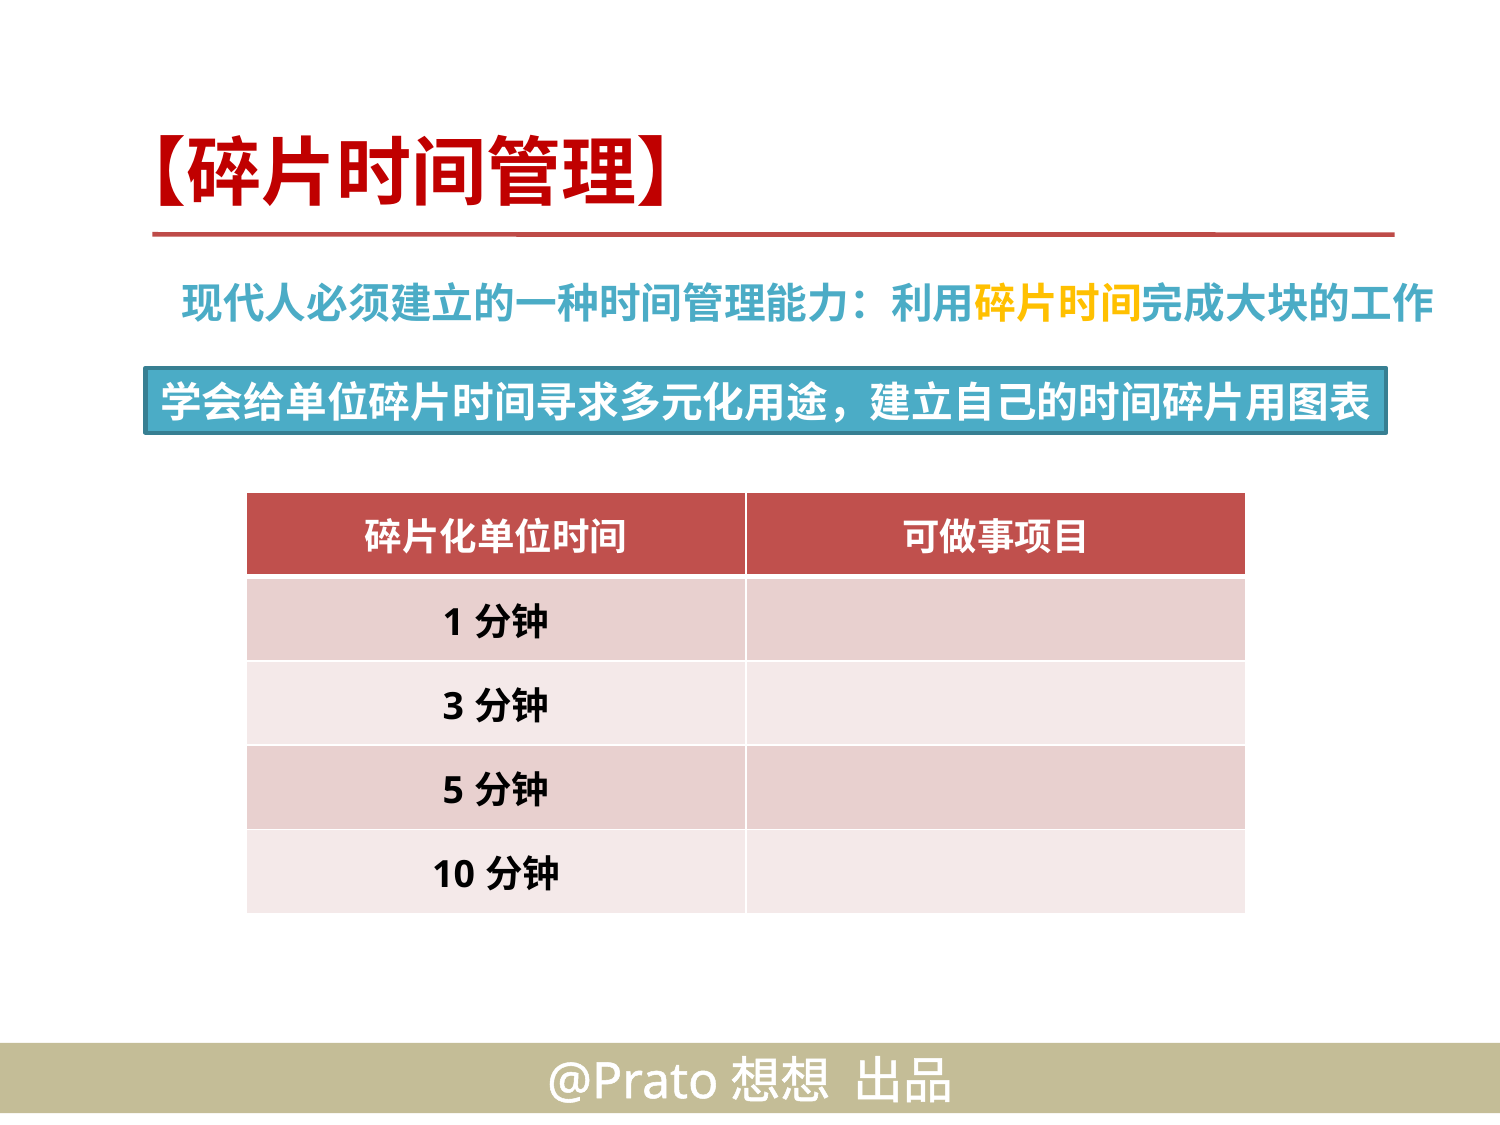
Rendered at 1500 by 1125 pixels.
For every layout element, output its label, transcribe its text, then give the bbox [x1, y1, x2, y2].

table_cell 3分钟 [247, 662, 745, 744]
table_cell [747, 579, 1245, 660]
text_box 现代人必须建立的一种时间管理能力：利用碎片时间完成大块的工作 [166, 269, 1449, 335]
table_cell [747, 830, 1245, 913]
table_cell 10分钟 [247, 830, 745, 913]
table_cell [747, 662, 1245, 744]
text_box @Prato想想 出品 [0, 1041, 1500, 1115]
text_box 【碎片时间管理】 [96, 117, 727, 222]
table_header 可做事项目 [747, 493, 1245, 574]
table_cell 1分钟 [247, 579, 745, 660]
table_cell 5分钟 [247, 746, 745, 829]
table_cell [747, 746, 1245, 829]
text_box 学会给单位碎片时间寻求多元化用途，建立自己的时间碎片用图表 [143, 366, 1388, 435]
table_header 碎片化单位时间 [247, 493, 745, 574]
